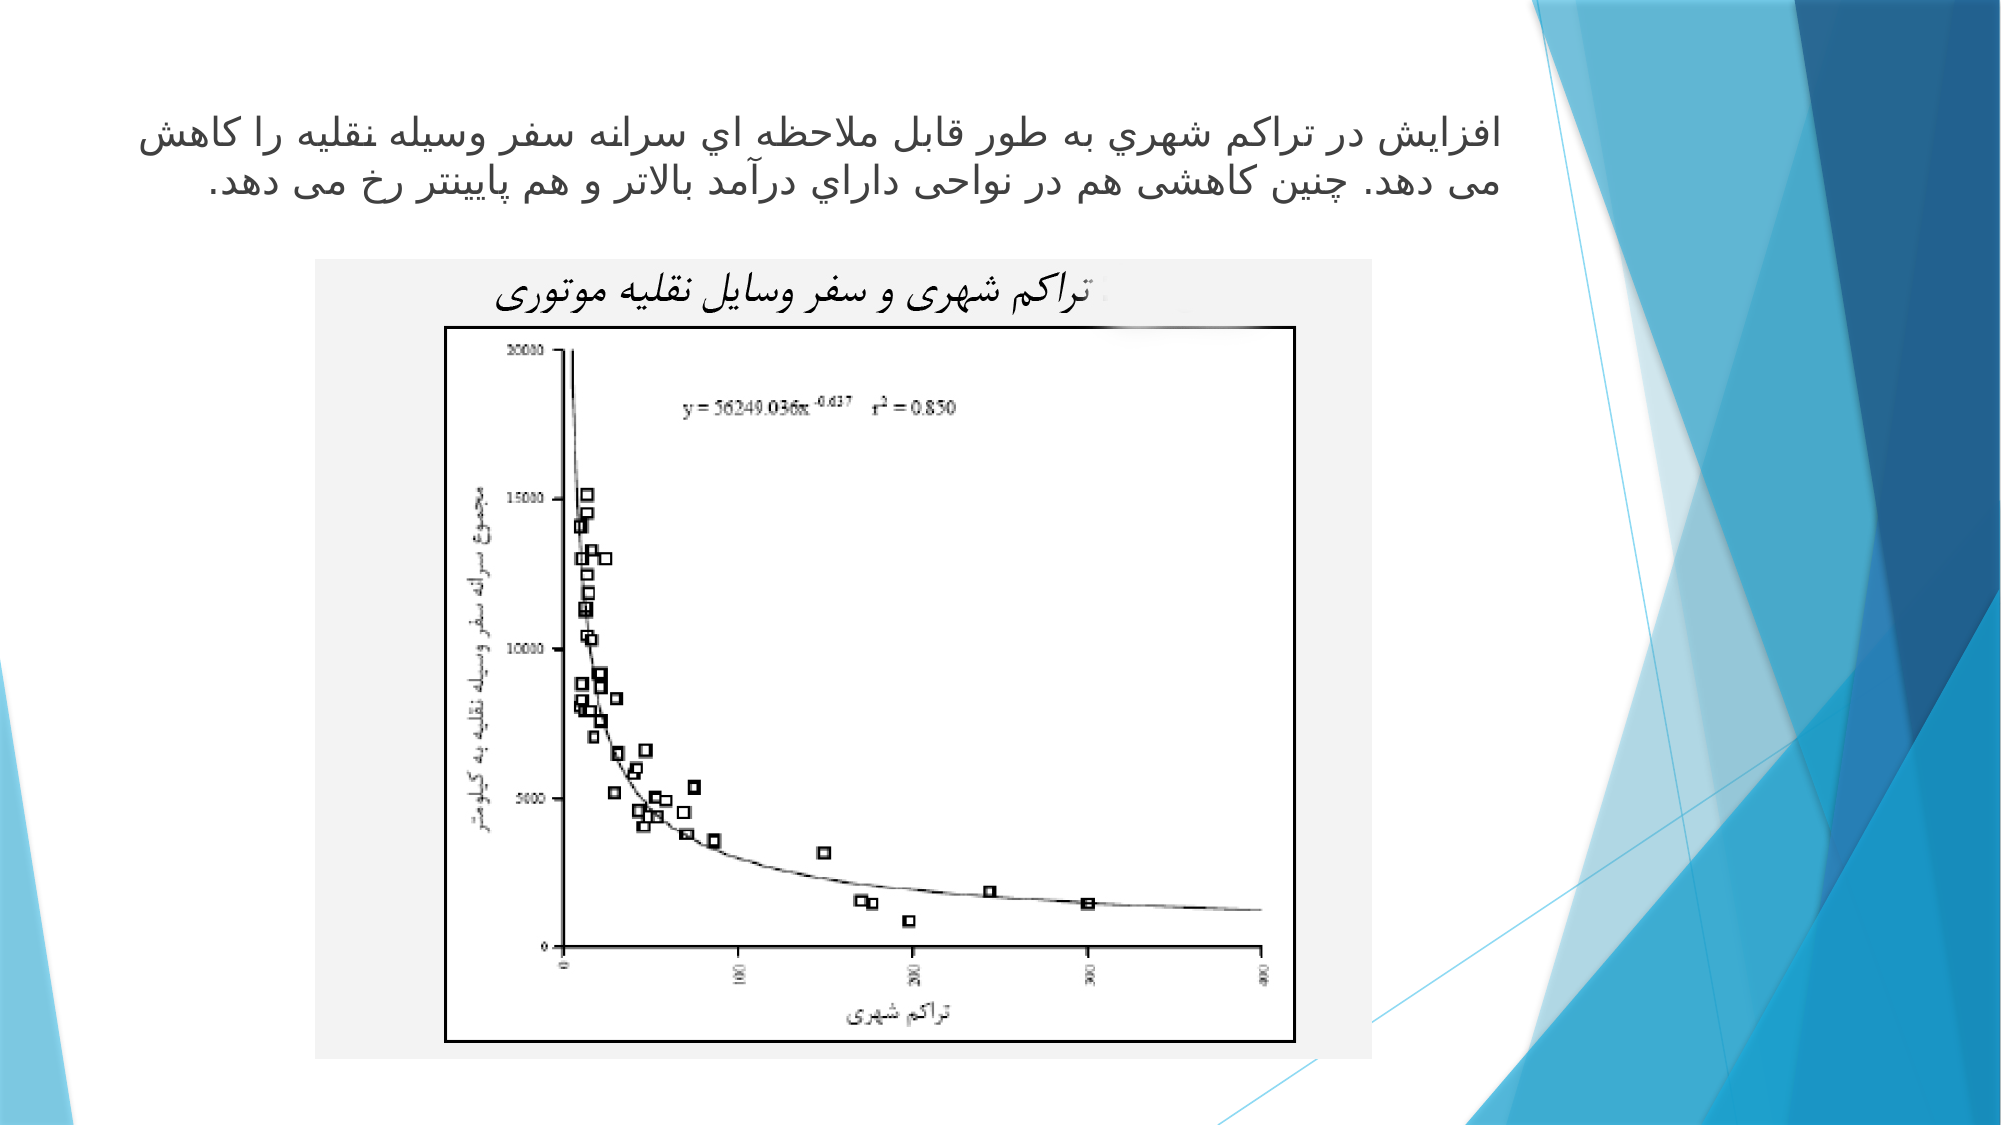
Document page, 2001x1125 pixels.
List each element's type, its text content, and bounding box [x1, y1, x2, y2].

list افزایش در تراکم شهري به طور قابل ملاحظه اي سرانه سفر وسیله نقلیه را کاهش می دهد. چنین کاهشی هم در نواحی داراي درآمد بالاتر و هم پایینتر رخ می دهد. [108, 99, 1520, 260]
picture [314, 258, 1372, 1059]
